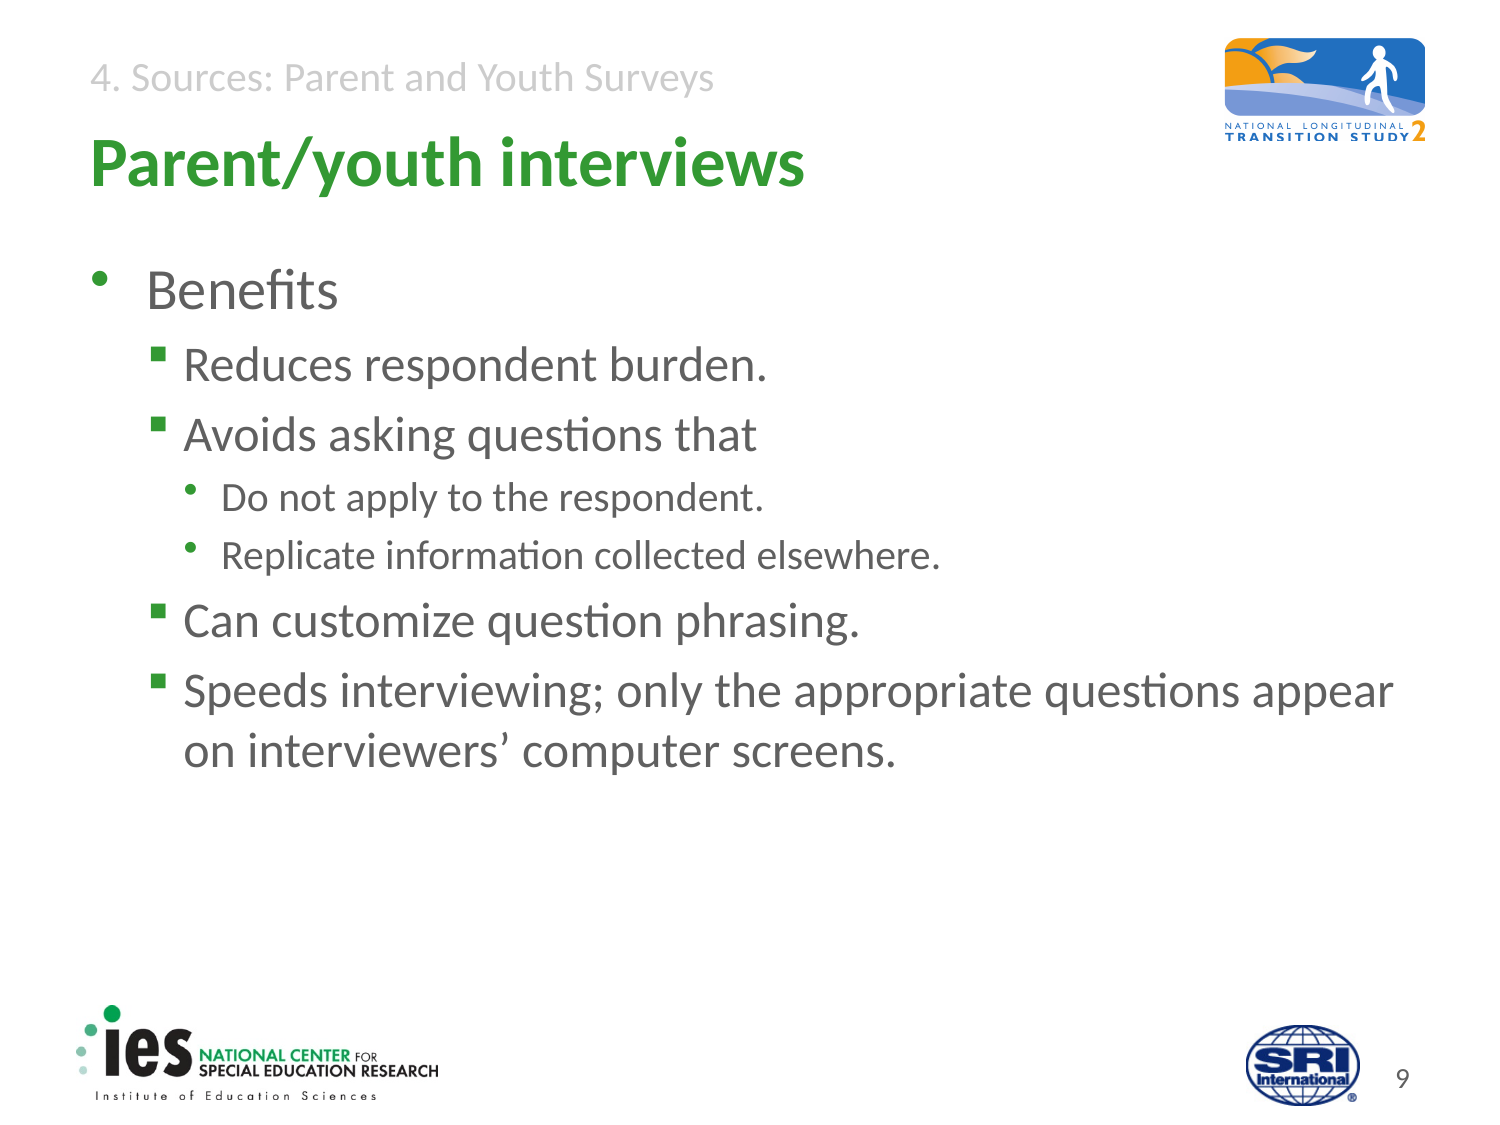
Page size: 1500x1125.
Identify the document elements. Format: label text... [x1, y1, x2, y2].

picture [1246, 1025, 1360, 1106]
slide_number 8 [1321, 1051, 1426, 1125]
list Benefits Reduces respondent burden. Avoids asking questions that Do not apply to the respondent. Replicate information collected elsewhere. Can customize question phrasing. Speeds interviewing; only the appropriate questions appear on interviewers’ computer screens. [74, 243, 1426, 987]
picture [76, 1005, 438, 1100]
title Parent/youth interviews [74, 90, 1426, 226]
